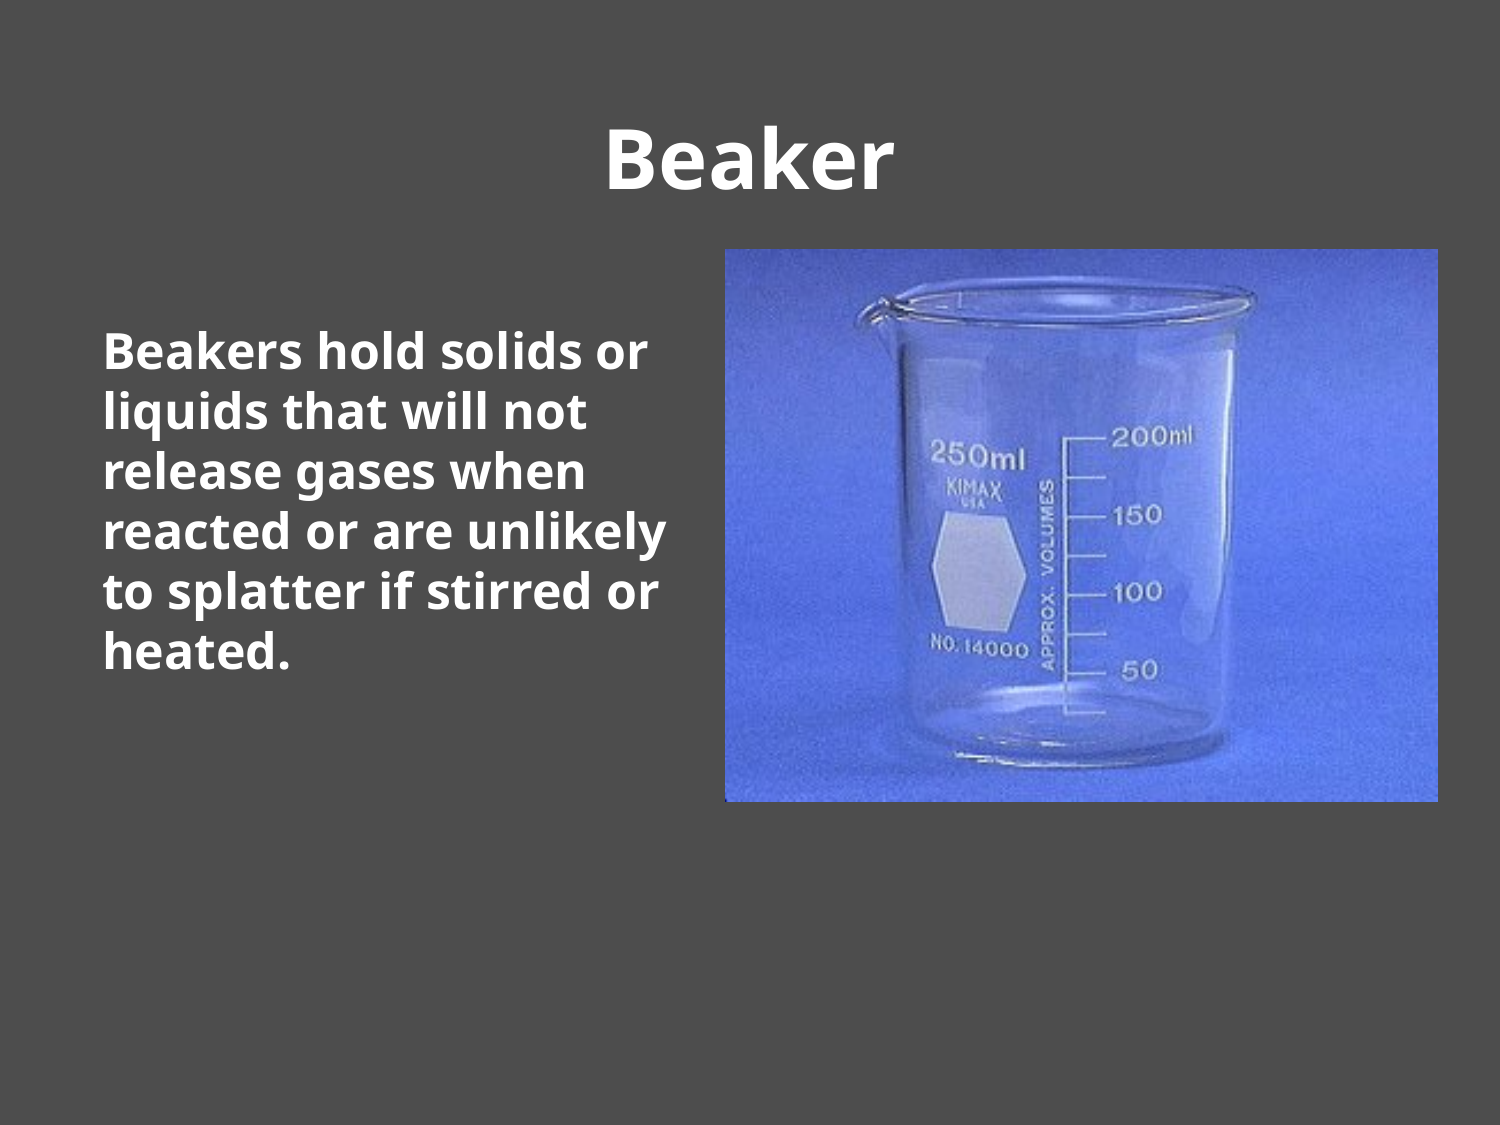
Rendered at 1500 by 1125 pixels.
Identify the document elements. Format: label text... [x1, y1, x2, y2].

picture [724, 249, 1438, 803]
title Beaker [112, 99, 1388, 213]
text_box Beakers hold solids or liquids that will not release gases when reacted or are unlikely to splatter if stirred or heated. [87, 312, 703, 688]
